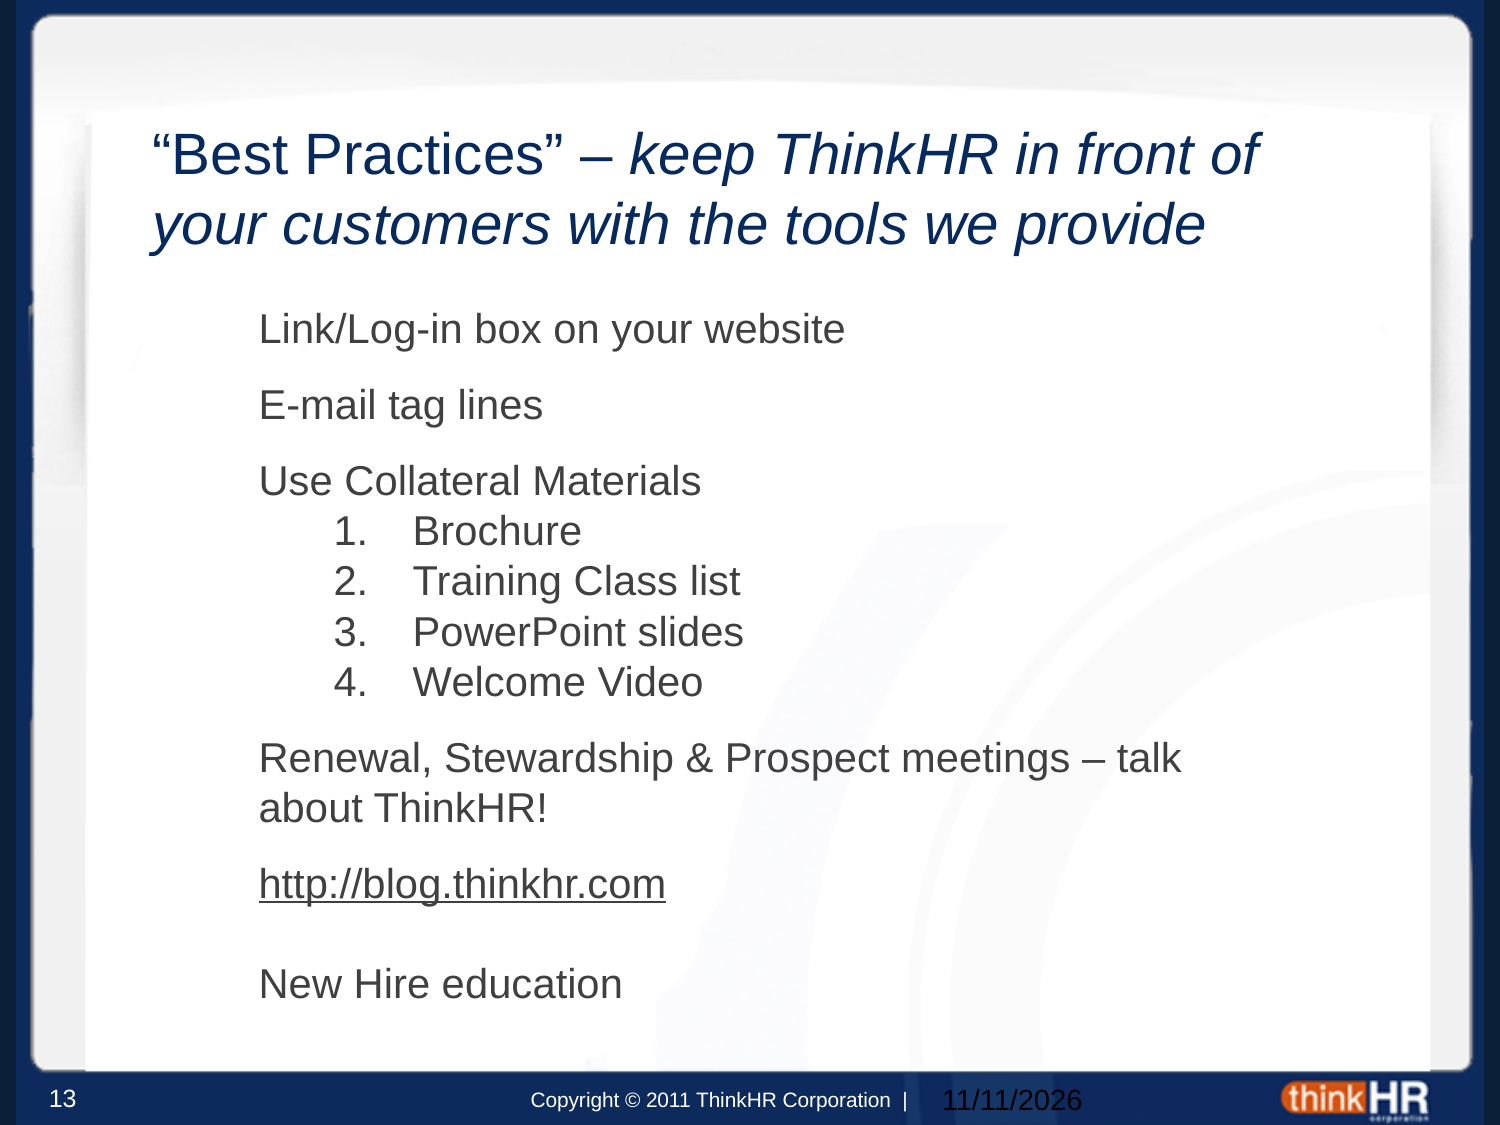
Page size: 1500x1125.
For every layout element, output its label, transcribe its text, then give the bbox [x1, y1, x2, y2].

text_box Link/Log-in box on your website E-mail tag lines Use Collateral Materials Brochure Training Class list PowerPoint slides Welcome Video Renewal, Stewardship & Prospect meetings – talk about ThinkHR! http://blog.thinkhr.com New Hire education [243, 294, 1263, 1015]
slide_number 13 [24, 1073, 92, 1122]
picture [16, 0, 1484, 1125]
footer Copyright © 2011 ThinkHR Corporation | [204, 1075, 1246, 1122]
title “Best Practices” – keep ThinkHR in front of your customers with the tools we provide [137, 137, 1363, 236]
